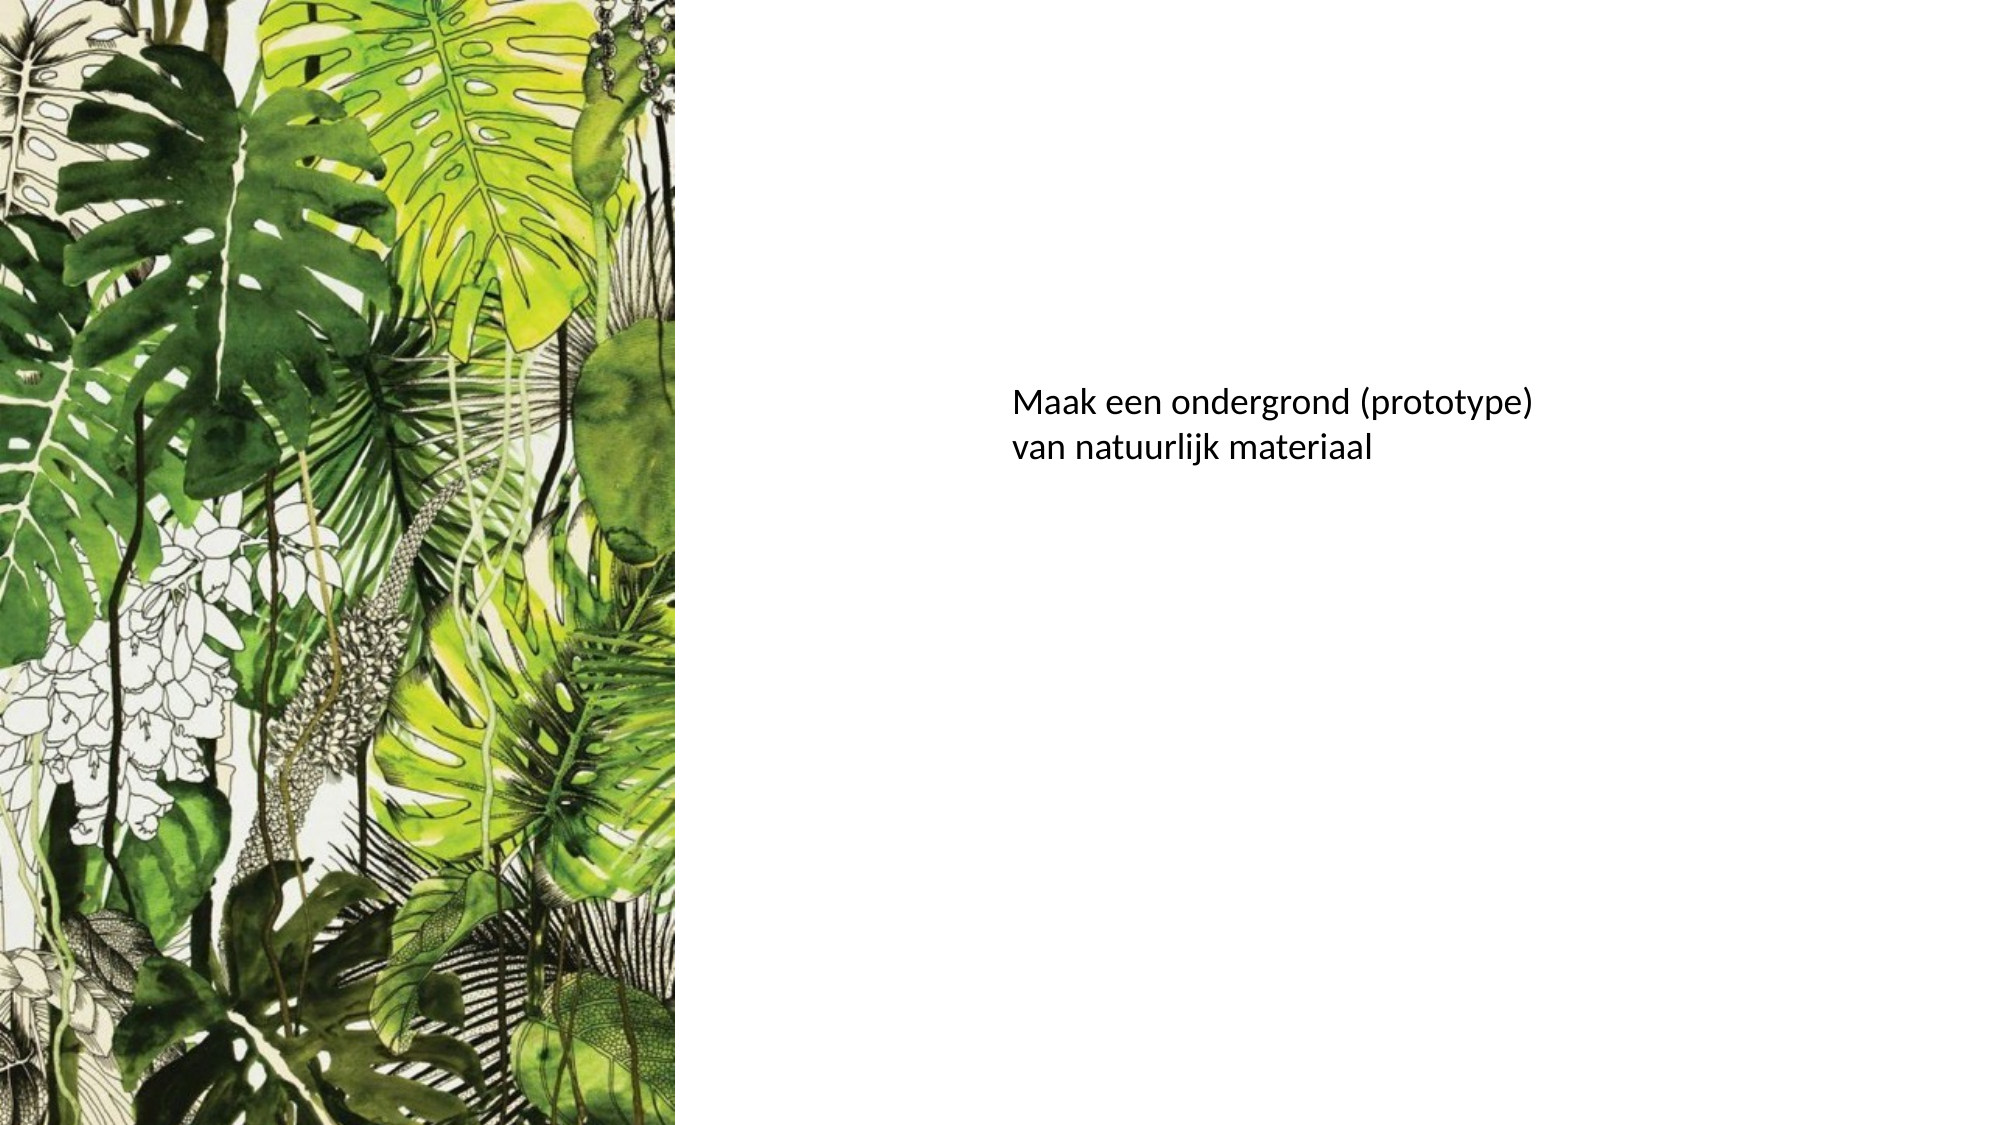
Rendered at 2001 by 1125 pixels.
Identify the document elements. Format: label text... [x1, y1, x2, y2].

picture [0, 0, 675, 1125]
text_box Maak een ondergrond (prototype) van natuurlijk materiaal [997, 369, 1550, 475]
